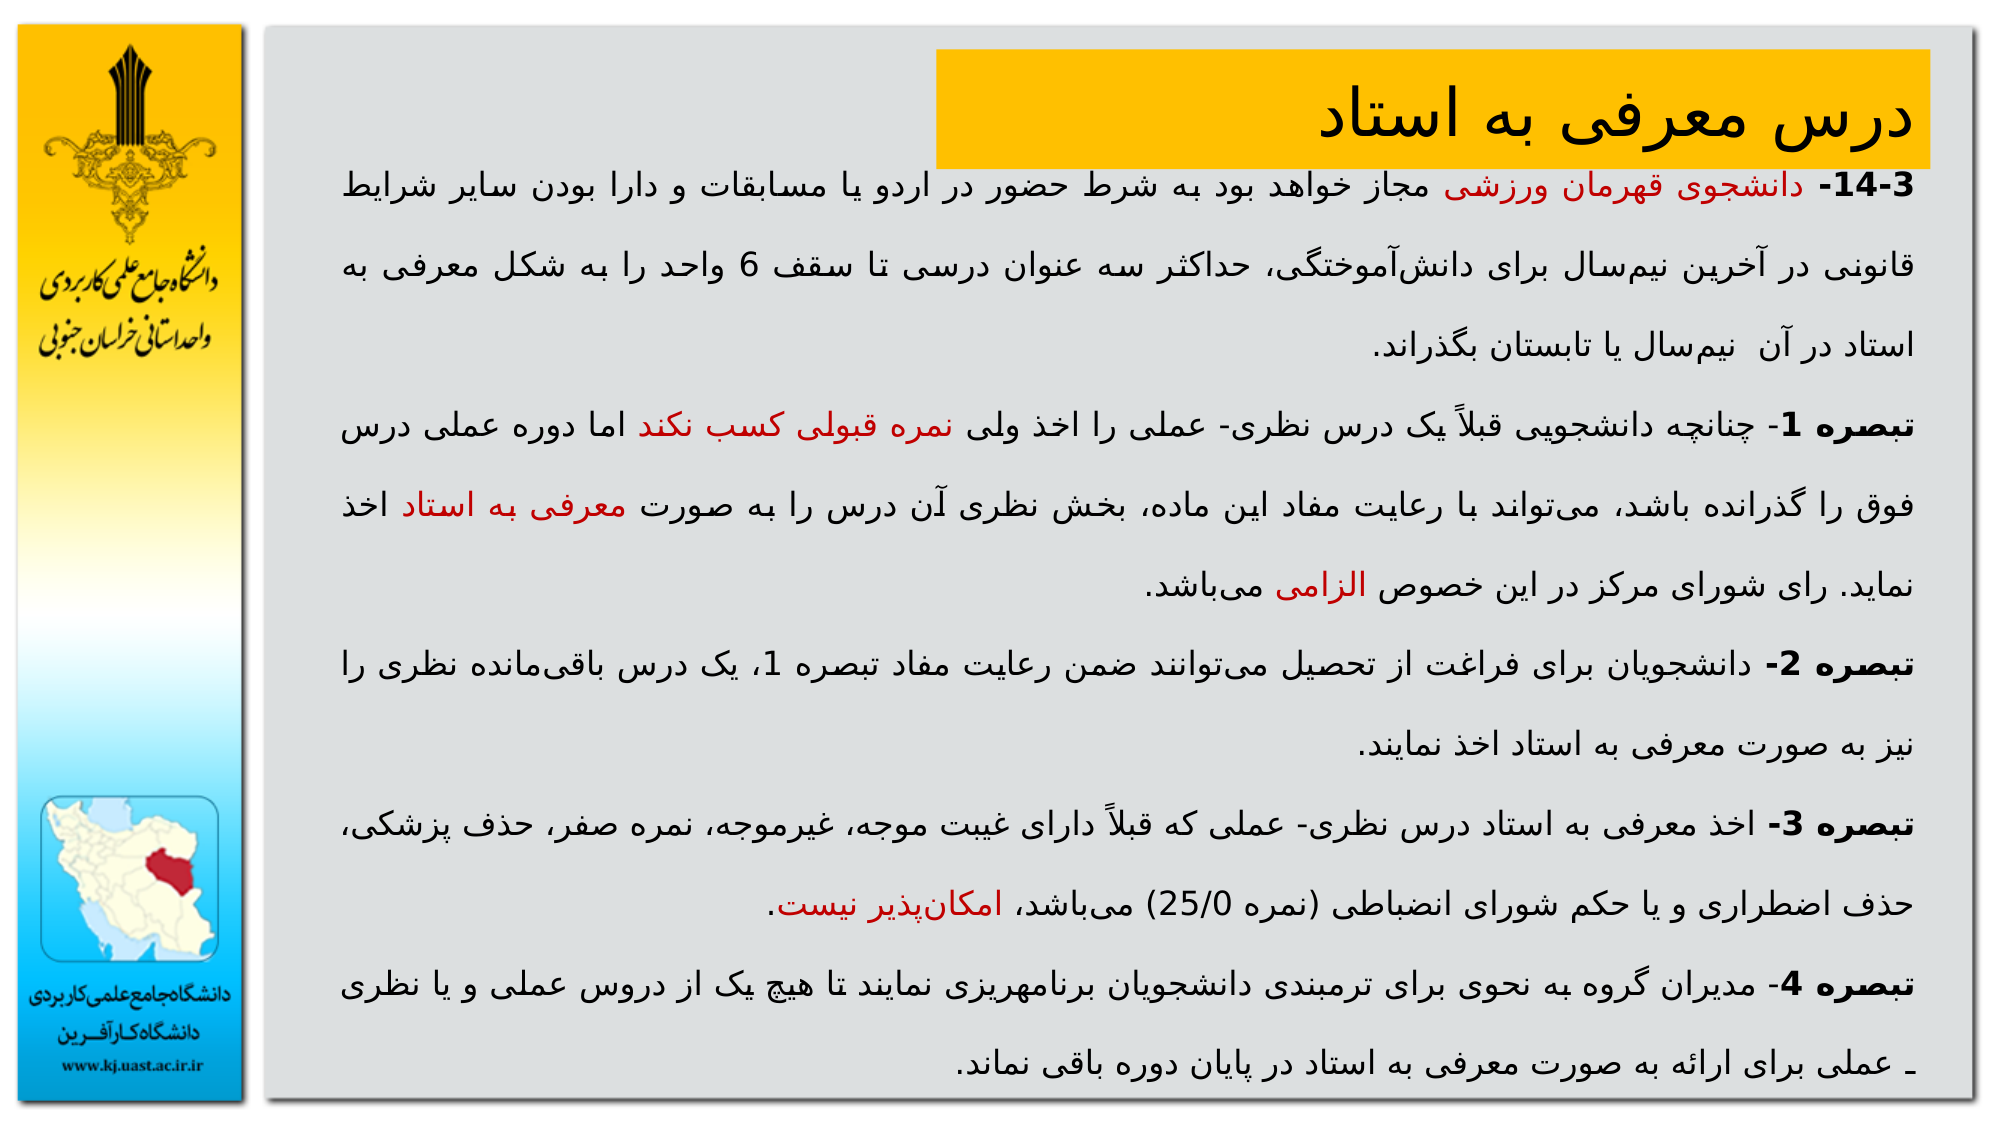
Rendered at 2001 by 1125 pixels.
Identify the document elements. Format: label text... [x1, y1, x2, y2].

text_box 14-3- دانشجوی قهرمان ورزشی مجاز خواهد بود به شرط حضور در اردو یا مسابقات و دارا بودن سایر شرایط قانونی در آخرین نیم‌سال برای دانش‌آموختگی، حداکثر سه عنوان درسی تا سقف 6 واحد را به شکل معرفی به استاد در آن نیم‌سال یا تابستان بگذراند. تبصره 1- چنانچه دانشجویی قبلاً یک درس نظری- عملی را اخذ ولی نمره قبولی کسب نکند اما دوره عملی درس فوق را گذرانده باشد، می‌تواند با رعایت مفاد این ماده، بخش نظری آن درس را به صورت معرفی به استاد اخذ نماید. رای شورای مرکز در این خصوص الزامی می‌باشد. تبصره 2- دانشجویان برای فراغت از تحصیل می‌توانند ضمن رعایت مفاد تبصره 1، یک درس باقی‌مانده نظری را نیز به صورت معرفی به استاد اخذ نمایند. تبصره 3- اخذ معرفی به استاد درس نظری- عملی که قبلاً دارای غیبت موجه، غیرموجه، نمره صفر، حذف پزشکی، حذف اضطراری و یا حکم شورای انضباطی (نمره 25/0) می‌باشد، امکان‌پذیر نیست. تبصره 4- مدیران گروه به نحوی برای ترم­بندی دانشجویان برنامه­ریزی نمایند تا هیچ یک از دروس عملی و یا نظری ـ عملی برای ارائه به صورت معرفی به استاد در پایان دوره باقی نماند. [324, 184, 1931, 1021]
picture [0, 0, 2001, 1125]
text_box درس معرفی به استاد [935, 48, 1932, 171]
